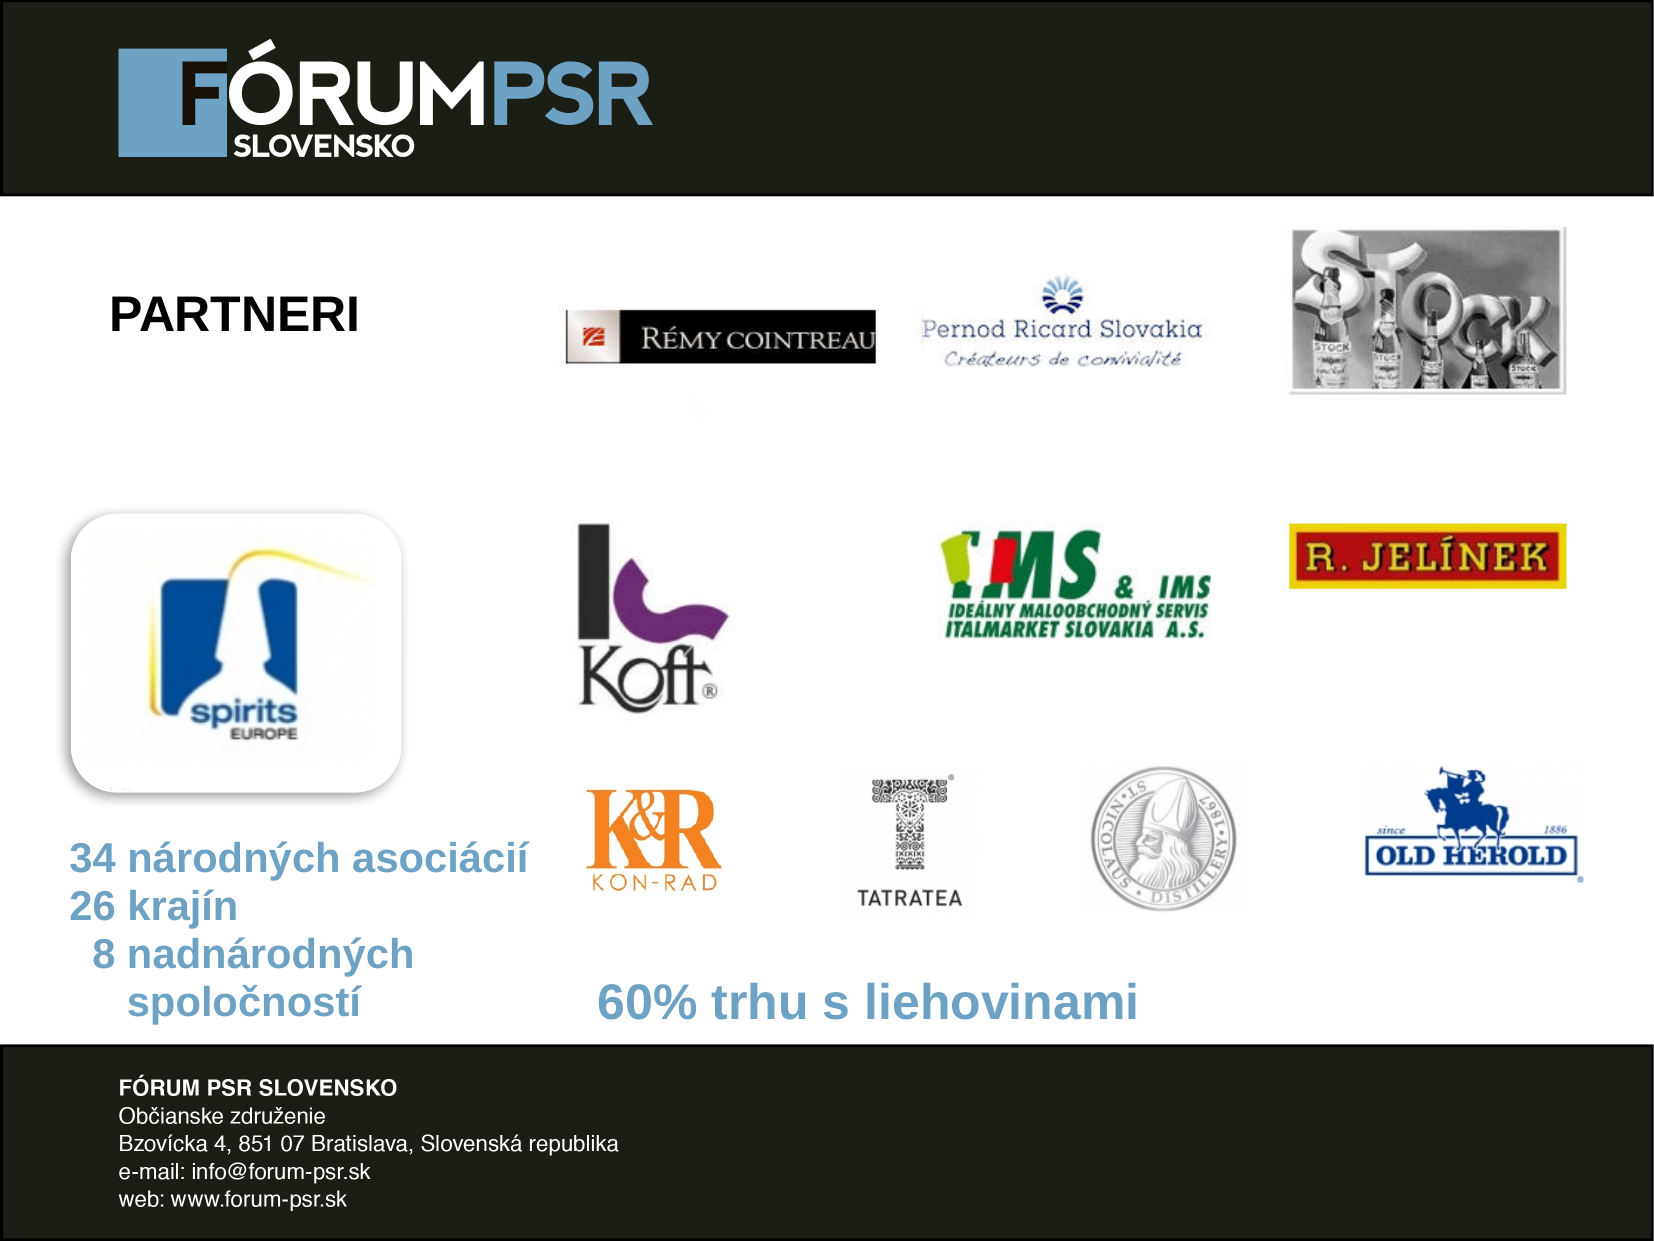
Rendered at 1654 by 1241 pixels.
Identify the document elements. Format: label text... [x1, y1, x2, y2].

text_box 60% trhu s liehovinami [582, 965, 1155, 1039]
picture [0, 0, 1654, 1241]
text_box 34 národných asociácií 26 krajín 8 nadnárodných spoločností [54, 826, 544, 1034]
text_box PARTNERI [94, 277, 547, 350]
